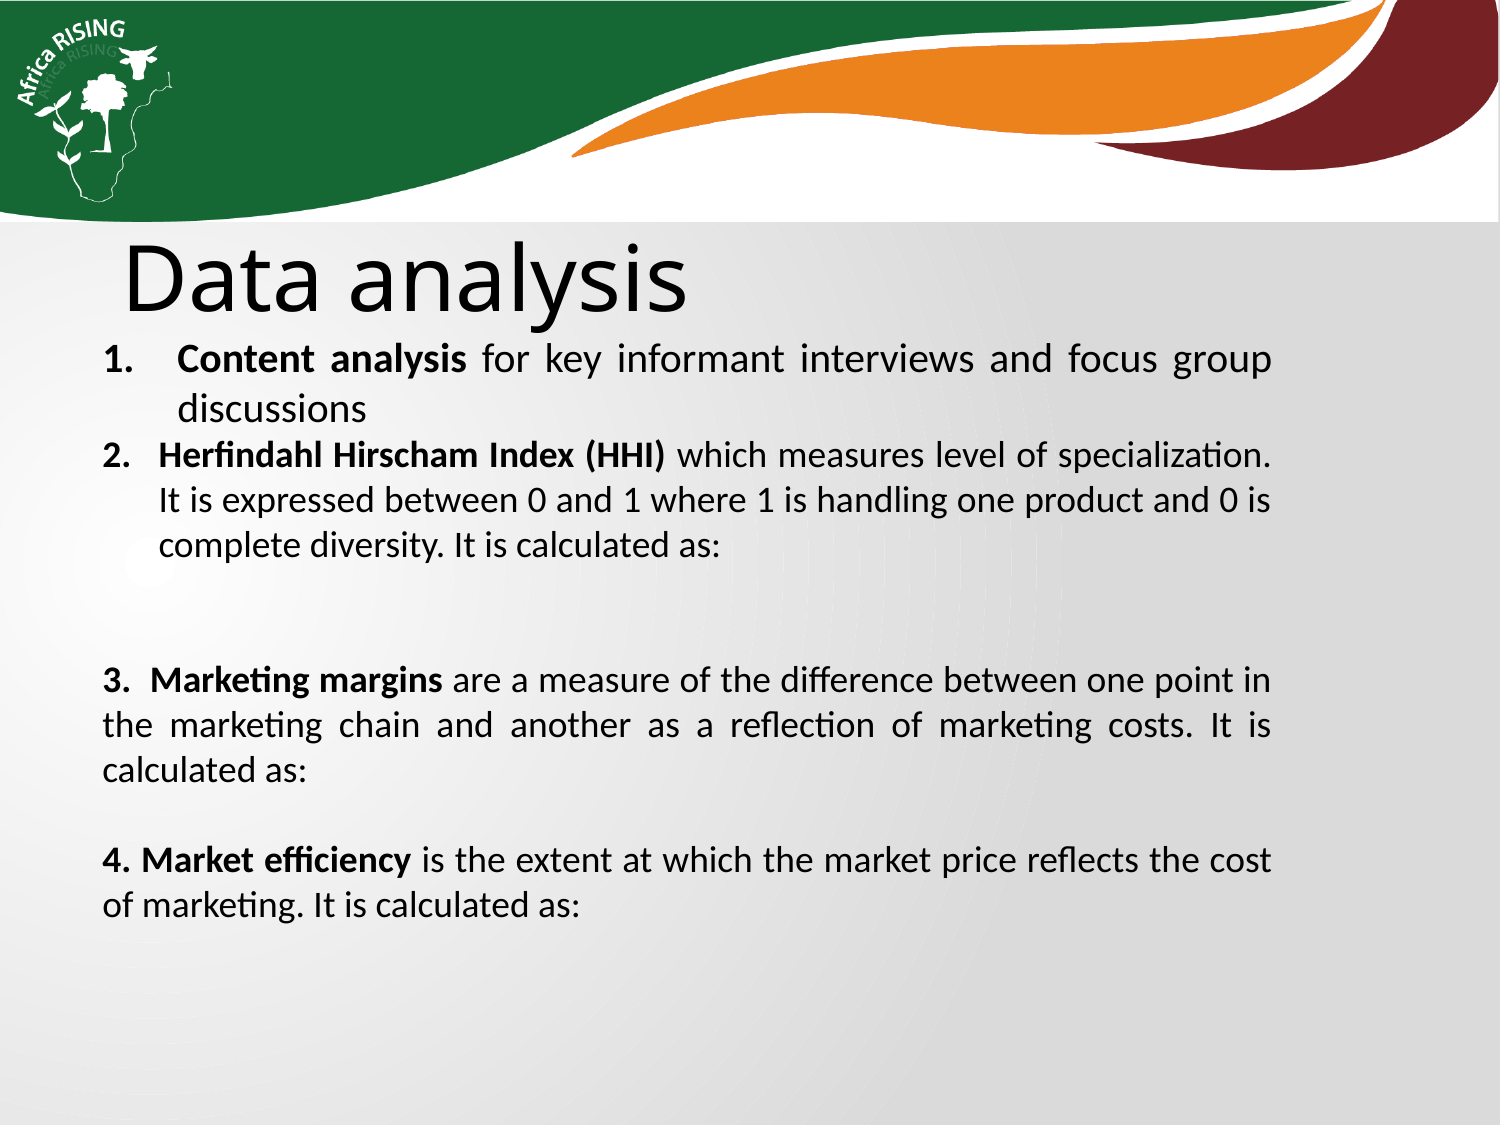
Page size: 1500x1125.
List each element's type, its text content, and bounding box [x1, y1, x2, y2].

list Data analysis [87, 212, 1363, 350]
picture [0, 0, 1499, 222]
